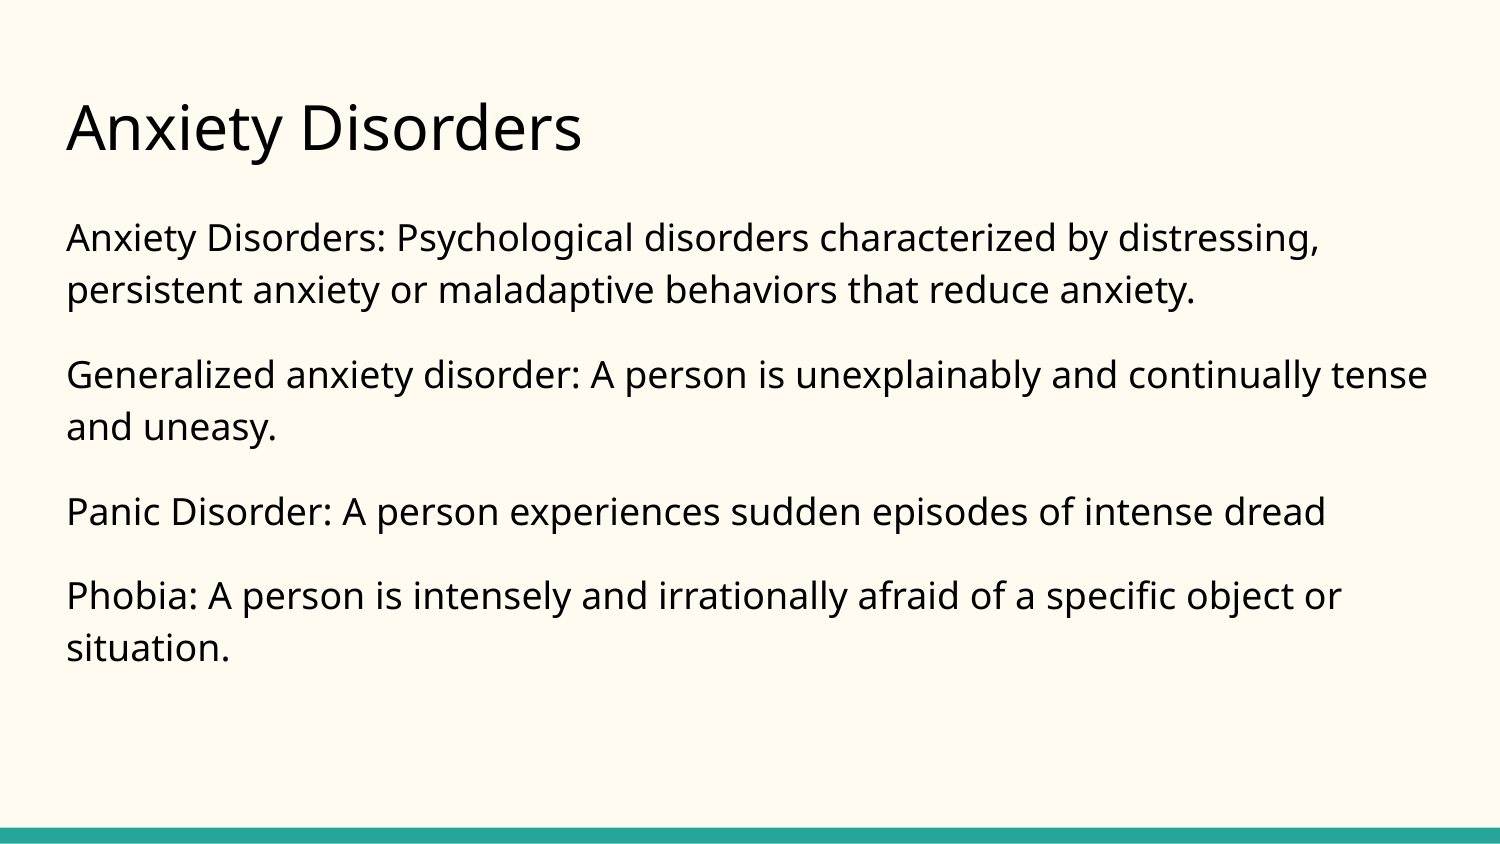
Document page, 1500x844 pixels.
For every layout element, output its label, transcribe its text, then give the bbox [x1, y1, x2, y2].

list Anxiety Disorders: Psychological disorders characterized by distressing, persistent anxiety or maladaptive behaviors that reduce anxiety. Generalized anxiety disorder: A person is unexplainably and continually tense and uneasy. Panic Disorder: A person experiences sudden episodes of intense dread Phobia: A person is intensely and irrationally afraid of a specific object or situation. [51, 192, 1449, 750]
title Anxiety Disorders [51, 72, 1449, 174]
